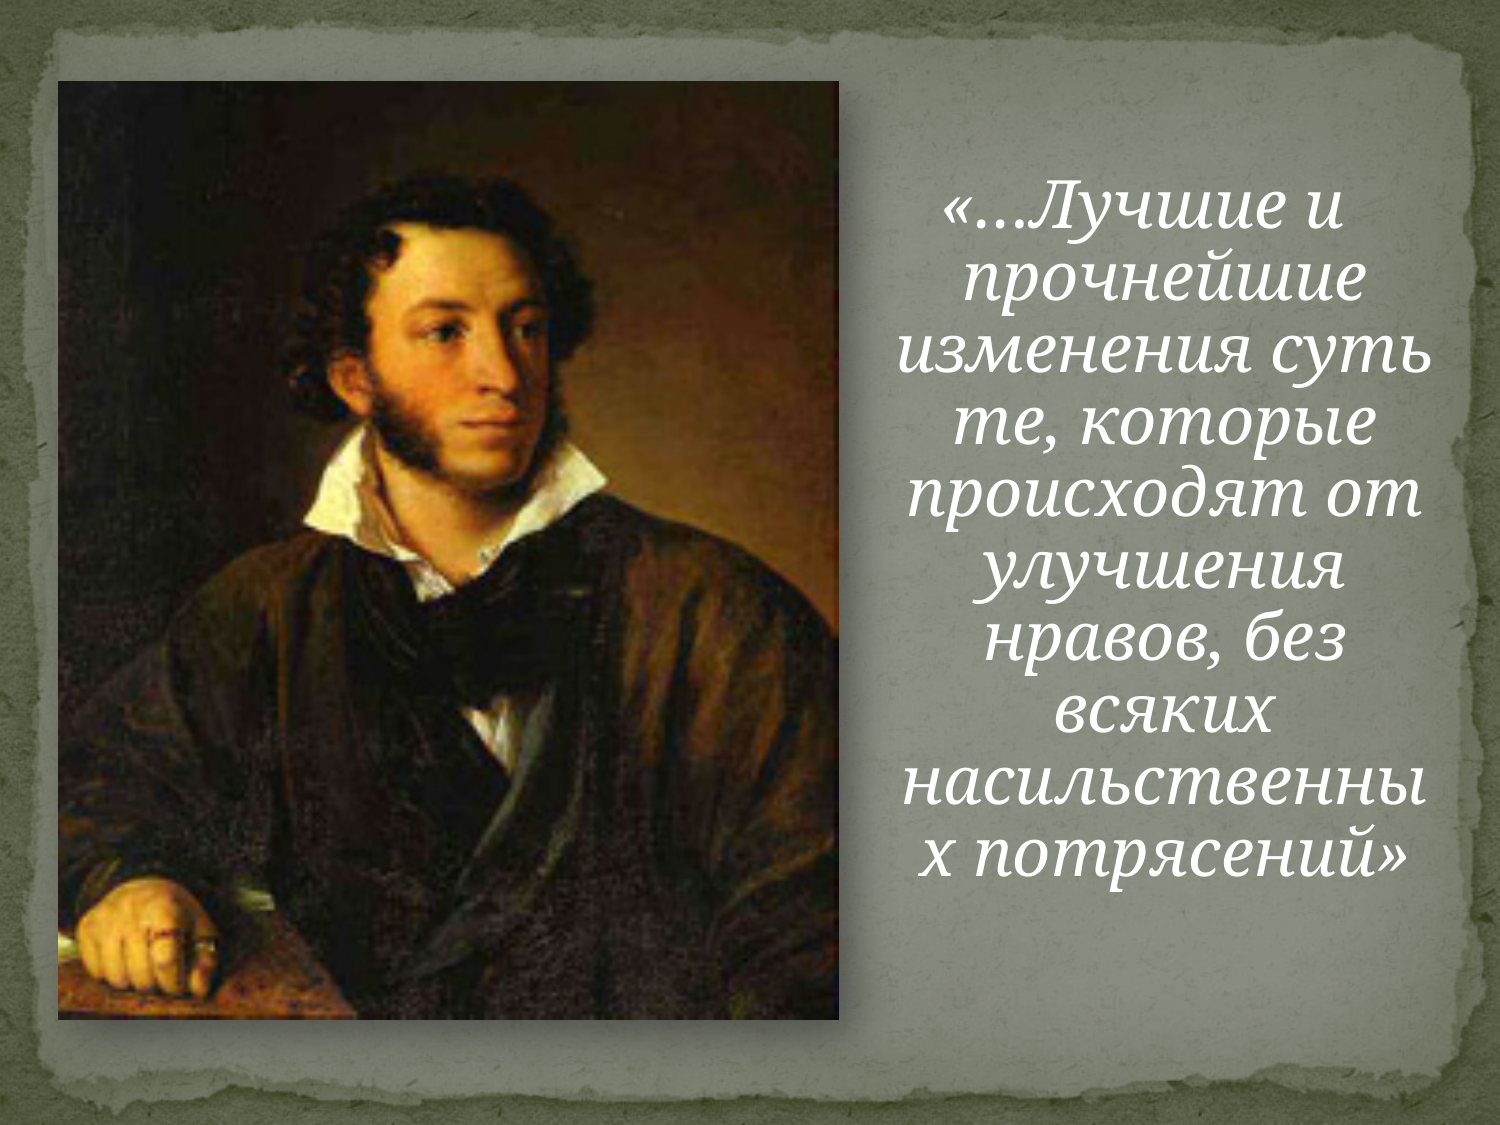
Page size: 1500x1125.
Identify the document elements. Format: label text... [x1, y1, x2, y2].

list «…Лучшие и прочнейшие изменения суть те, которые происходят от улучшения нравов, без всяких насильственных потрясений» [886, 164, 1454, 590]
picture [58, 81, 840, 1020]
